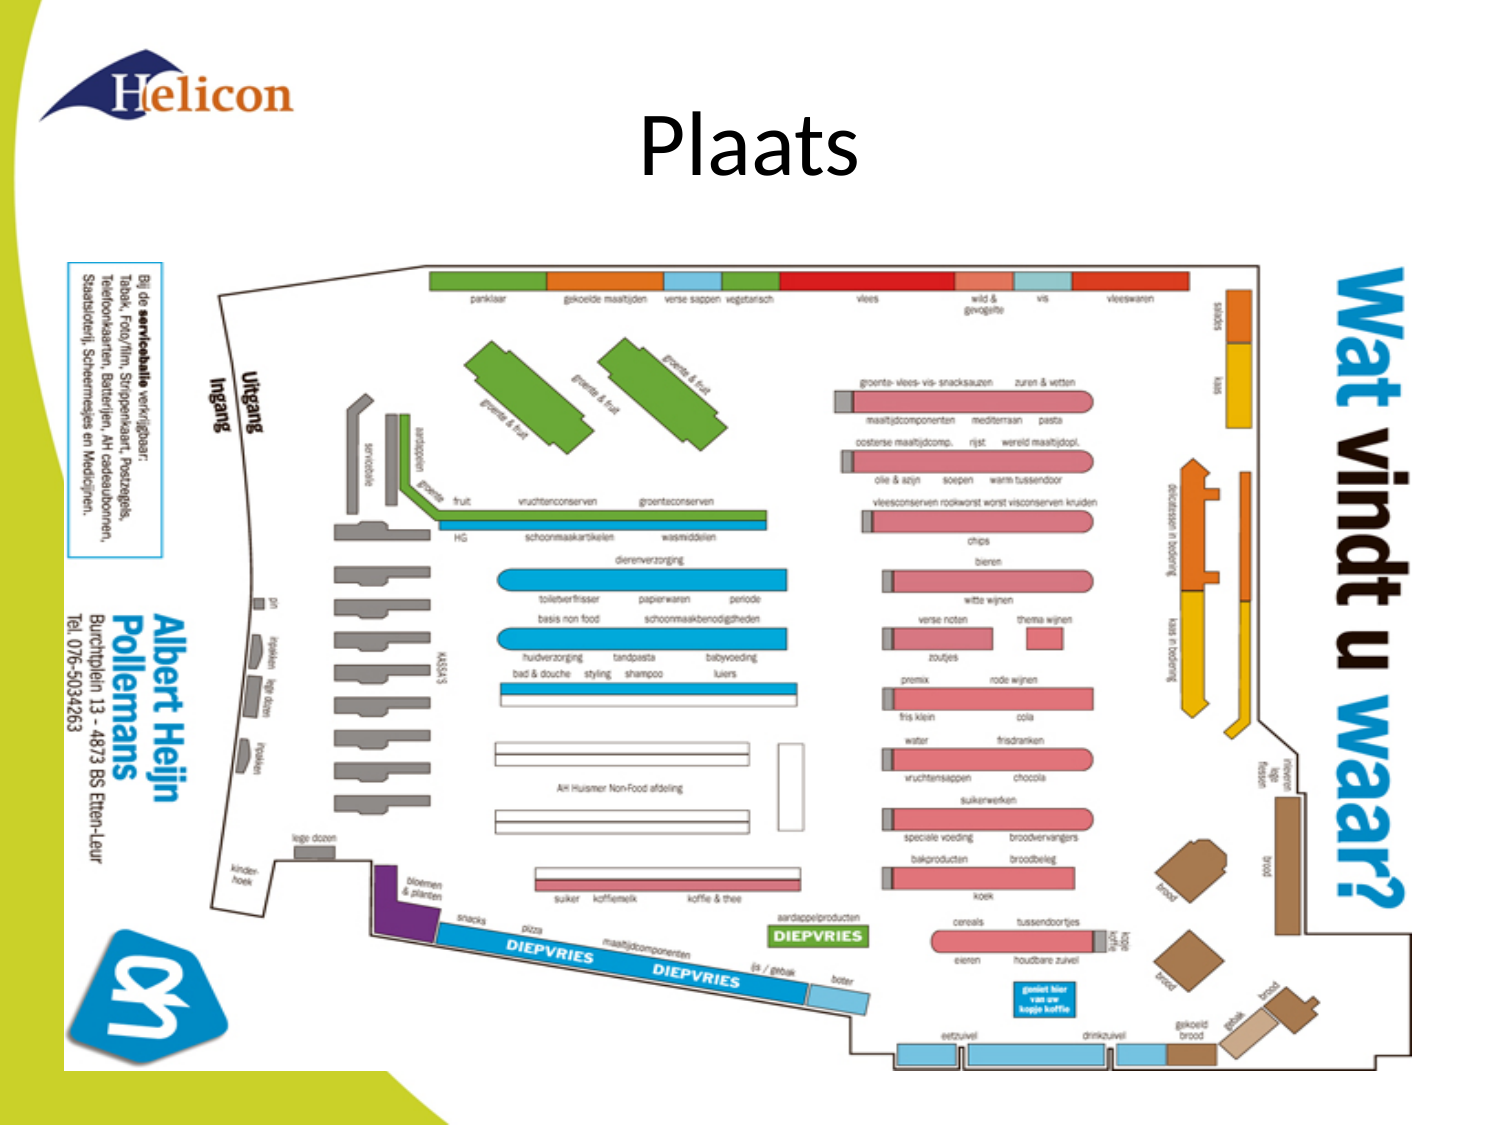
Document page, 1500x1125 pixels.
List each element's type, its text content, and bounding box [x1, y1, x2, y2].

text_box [64, 262, 1412, 1071]
picture [0, 0, 1500, 1125]
title Plaats [75, 45, 1425, 233]
